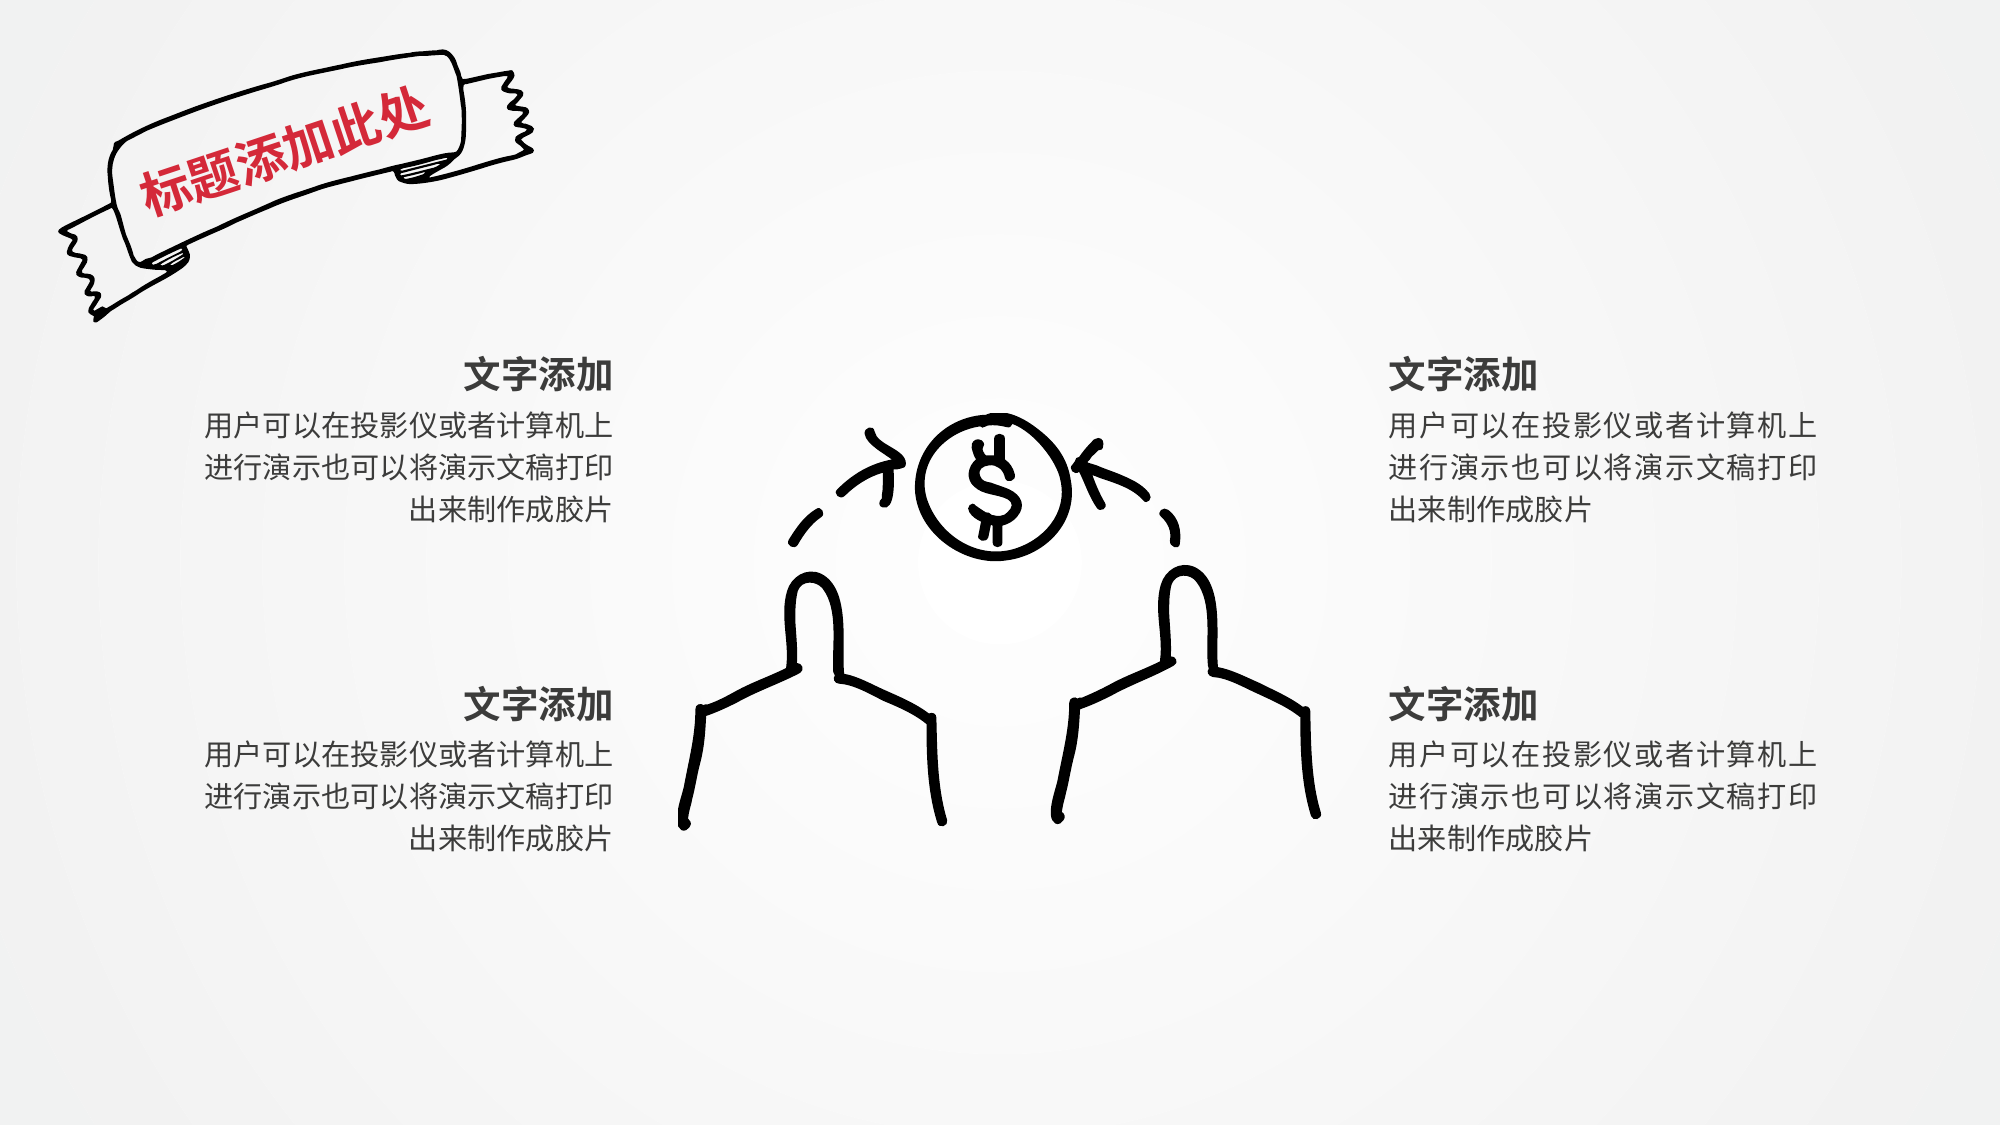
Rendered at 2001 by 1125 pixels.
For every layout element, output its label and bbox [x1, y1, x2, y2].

text_box [1373, 664, 1833, 865]
text_box [169, 664, 629, 865]
text_box [169, 335, 629, 536]
text_box [1373, 335, 1833, 536]
picture [678, 412, 1322, 831]
text_box [57, 48, 535, 323]
